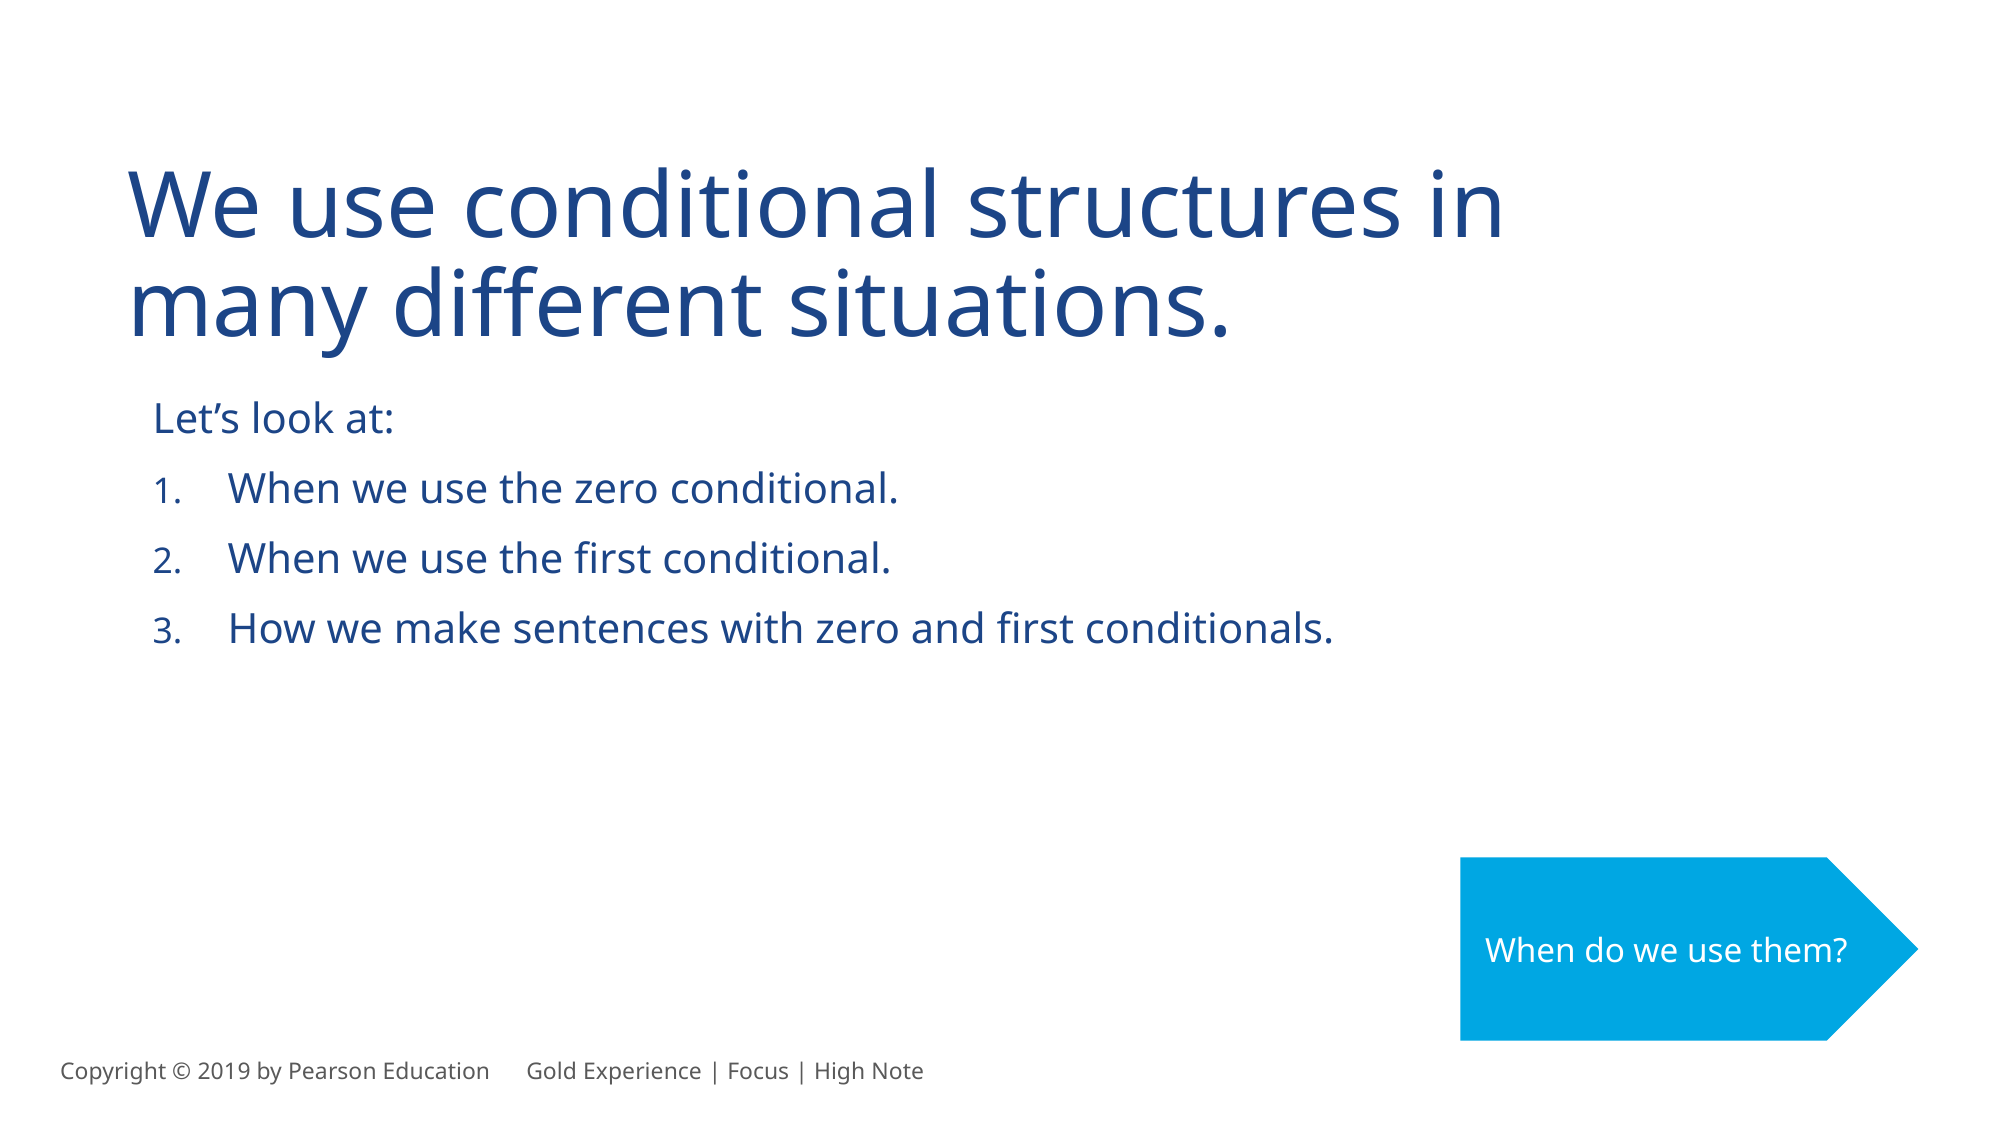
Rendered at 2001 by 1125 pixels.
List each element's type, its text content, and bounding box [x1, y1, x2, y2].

title We use conditional structures in many different situations. [112, 125, 1763, 390]
text_box When do we use them? [1458, 855, 1921, 1043]
list Let’s look at: When we use the zero conditional. When we use the first conditional. How we make sentences with zero and first conditionals. [137, 389, 1788, 763]
footer Copyright © 2019 by Pearson Education Gold Experience | Focus | High Note [45, 1040, 1084, 1101]
